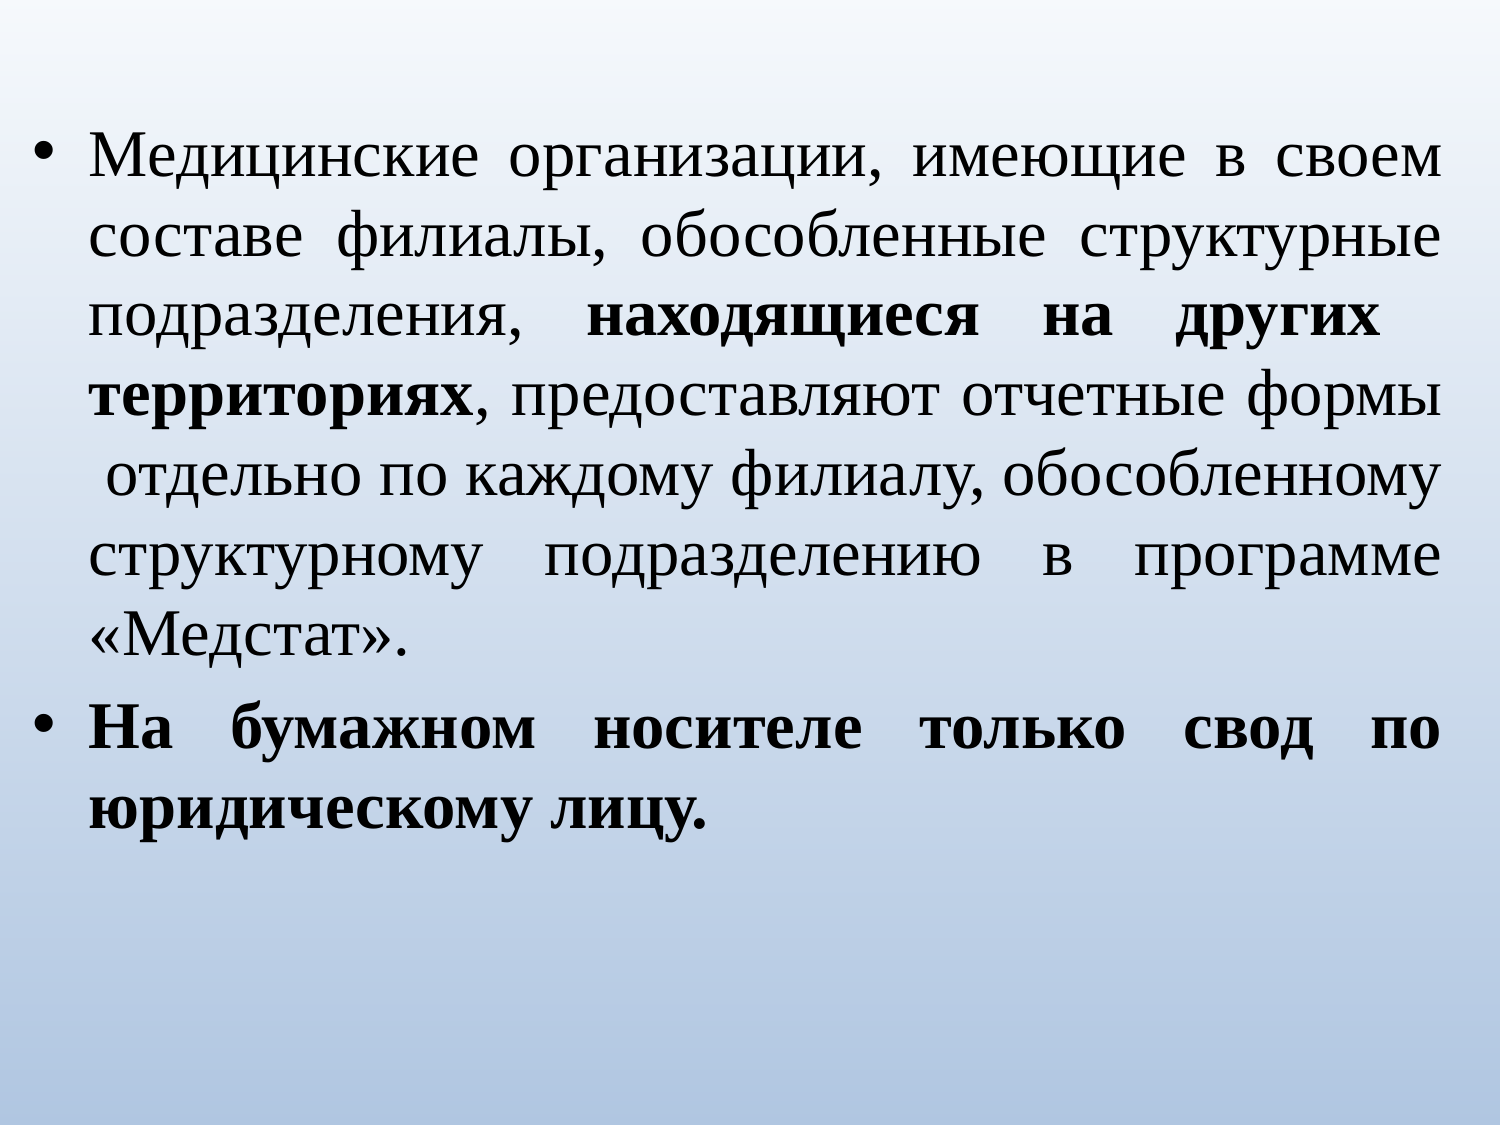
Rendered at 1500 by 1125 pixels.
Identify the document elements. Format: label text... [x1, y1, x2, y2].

list Медицинские организации, имеющие в своем составе филиалы, обособленные структурные подразделения, находящиеся на других территориях, предоставляют отчетные формы отдельно по каждому филиалу, обособленному структурному подразделению в программе «Медстат». На бумажном носителе только свод по юридическому лицу. [17, 101, 1459, 1006]
